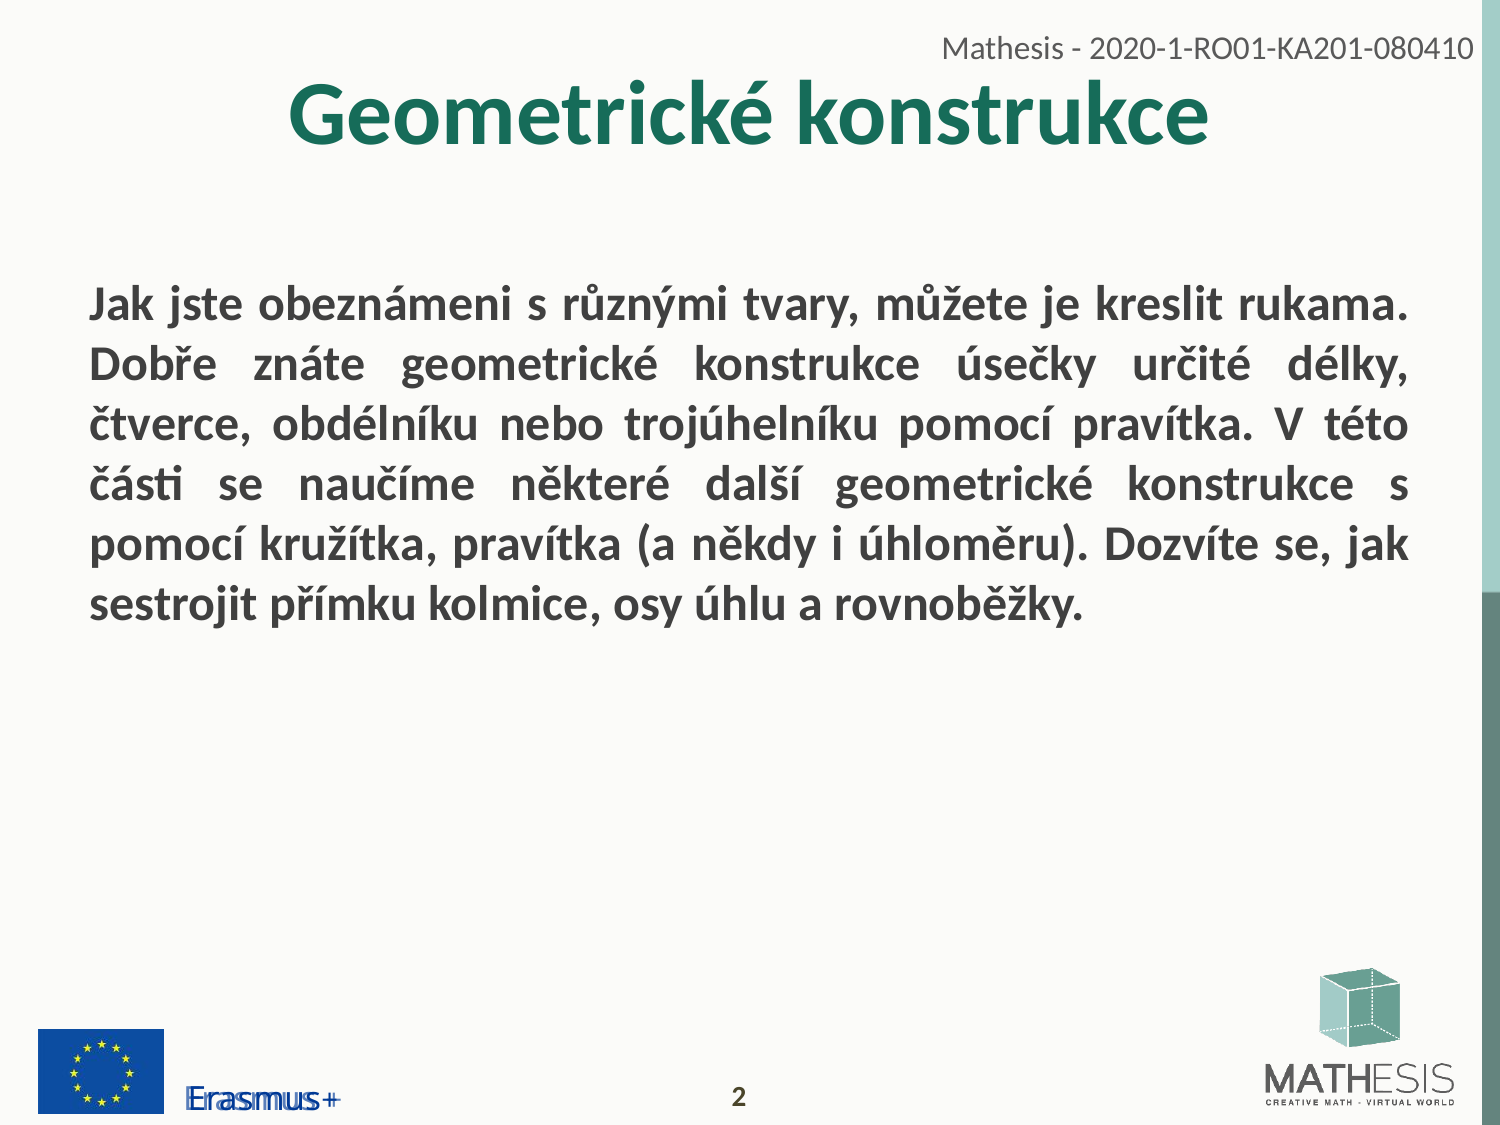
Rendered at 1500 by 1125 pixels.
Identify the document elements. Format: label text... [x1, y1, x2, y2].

picture [38, 1029, 164, 1114]
title Geometrické konstrukce [75, 45, 1425, 233]
list Jak jste obeznámeni s různými tvary, můžete je kreslit rukama. Dobře znáte geometrické konstrukce úsečky určité délky, čtverce, obdélníku nebo trojúhelníku pomocí pravítka. V této části se naučíme některé další geometrické konstrukce s pomocí kružítka, pravítka (a někdy i úhloměru). Dozvíte se, jak sestrojit přímku kolmice, osy úhlu a rovnoběžky. [75, 262, 1425, 1005]
